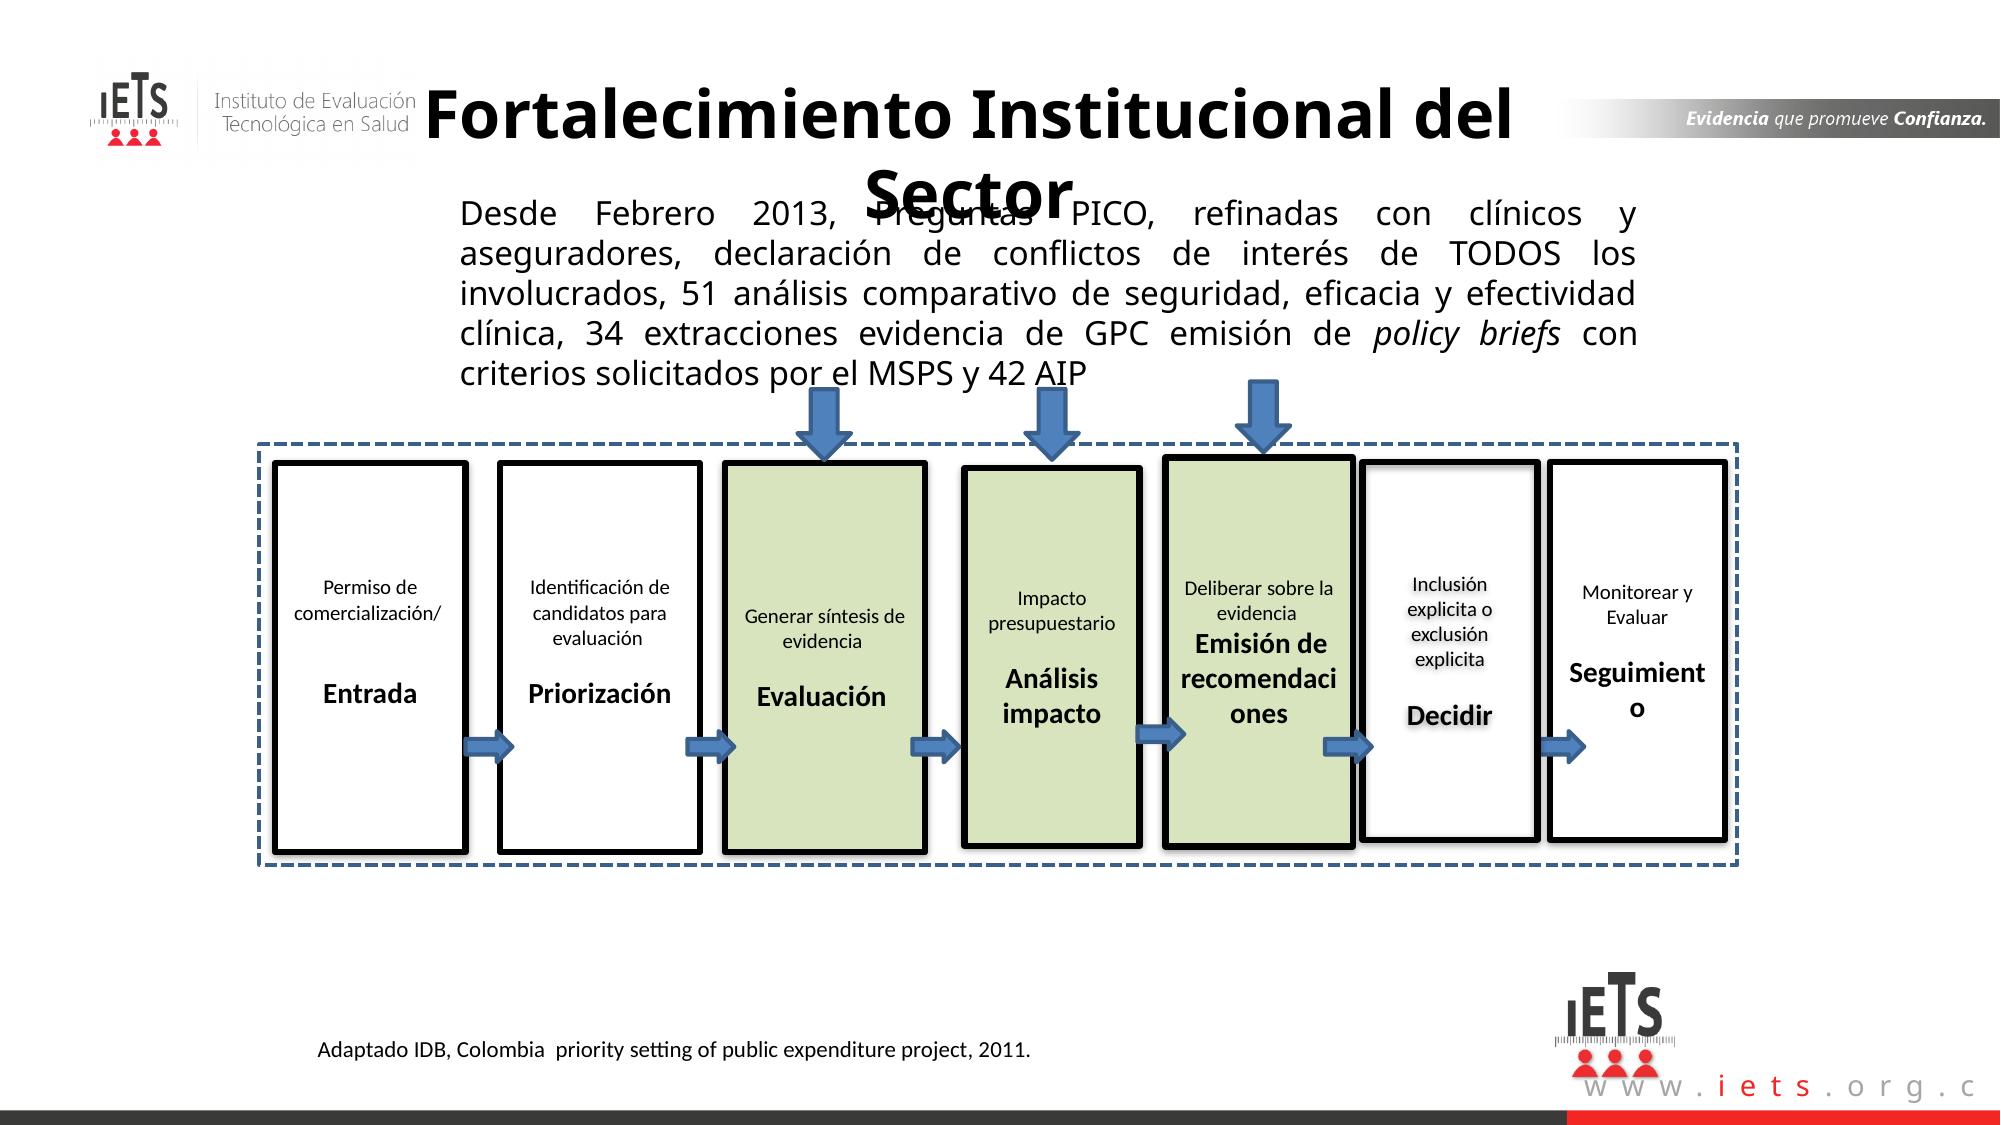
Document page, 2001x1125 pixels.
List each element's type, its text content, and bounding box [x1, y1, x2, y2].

text_box [685, 729, 737, 765]
picture [1654, 99, 2000, 138]
text_box [1546, 729, 1587, 765]
text_box Desde Febrero 2013, Preguntas PICO, refinadas con clínicos y aseguradores, declaración de conflictos de interés de TODOS los involucrados, 51 análisis comparativo de seguridad, eficacia y efectividad clínica, 34 extracciones evidencia de GPC emisión de policy briefs con criterios solicitados por el MSPS y 42 AIP [444, 184, 1653, 400]
text_box [1234, 379, 1293, 455]
text_box [910, 729, 962, 765]
text_box [257, 442, 1739, 867]
text_box Inclusión explicita o exclusión explicita Decidir [1359, 459, 1541, 843]
text_box Fortalecimiento Institucional del Sector [401, 72, 1538, 166]
picture [1554, 972, 1675, 1083]
text_box Adaptado IDB, Colombia priority setting of public expenditure project, 2011. [303, 1027, 1138, 1070]
text_box [463, 729, 515, 765]
text_box [1023, 386, 1081, 462]
text_box Deliberar sobre la evidencia Emisión de recomendaciones [1162, 454, 1356, 850]
text_box Monitorear y Evaluar Seguimiento [1547, 459, 1728, 843]
title El proceso de priorizar y decidir aplica para listas de inclusiones o exclusiones [303, 7, 1654, 195]
text_box [1322, 729, 1374, 765]
text_box Permiso de comercialización/ Entrada [272, 460, 469, 855]
picture [90, 54, 303, 174]
text_box [1135, 716, 1187, 752]
text_box [795, 387, 854, 463]
